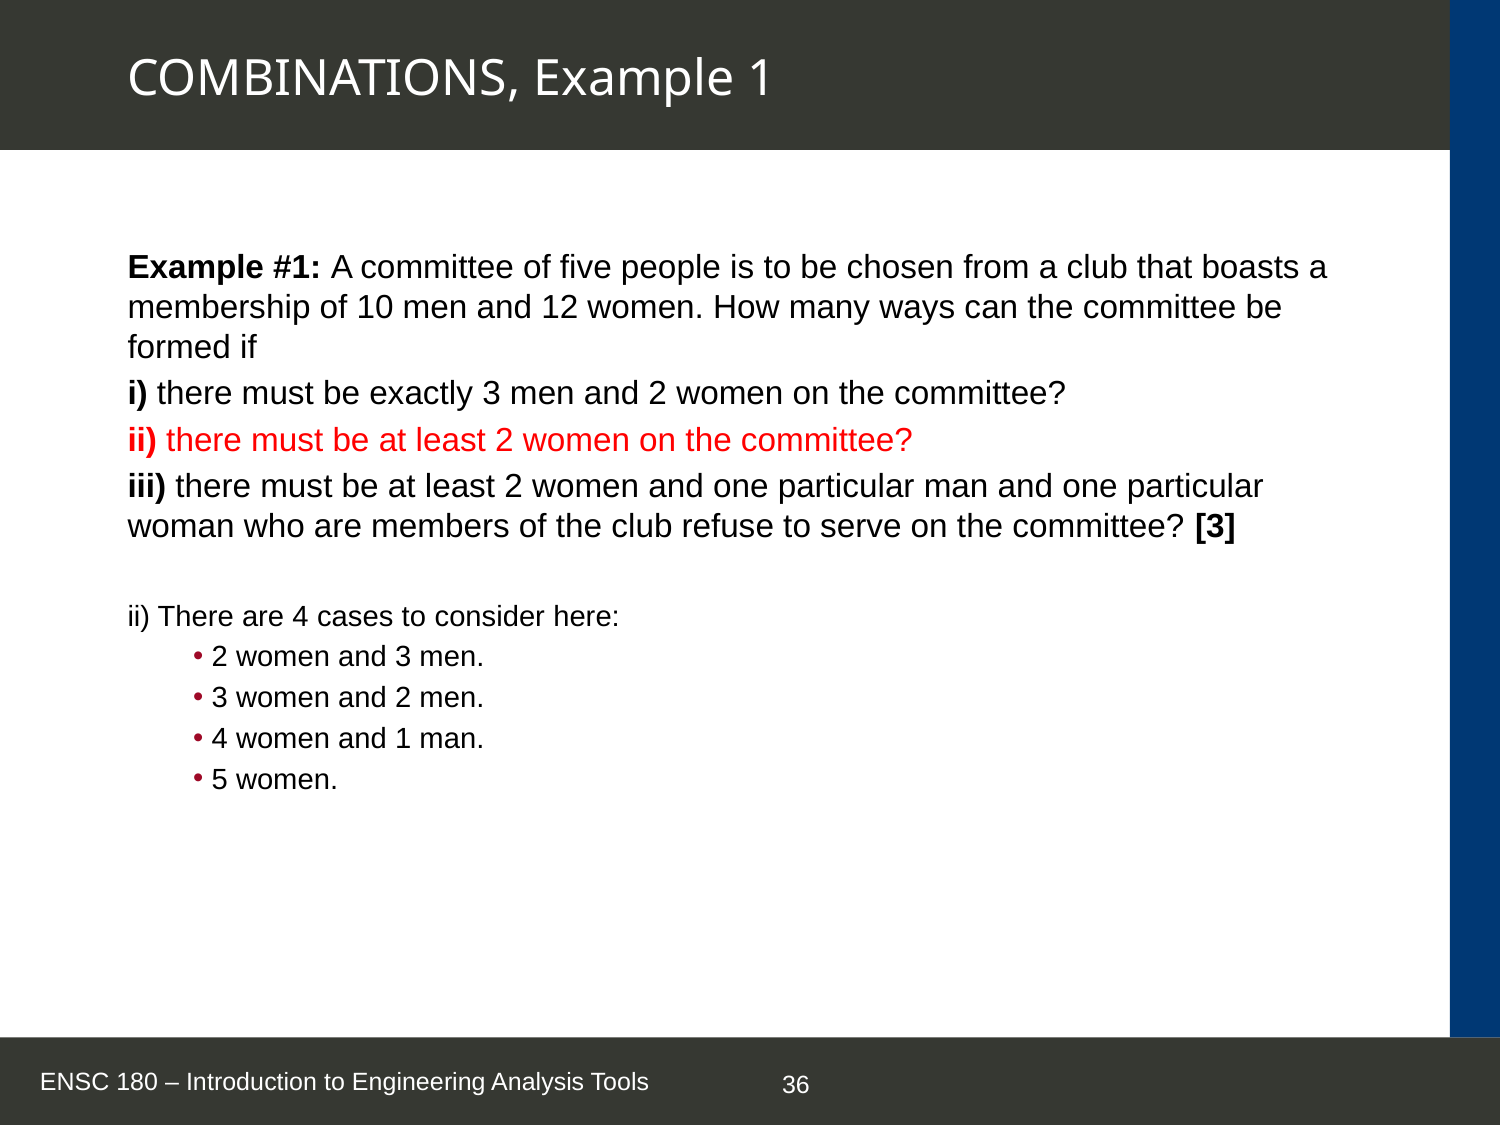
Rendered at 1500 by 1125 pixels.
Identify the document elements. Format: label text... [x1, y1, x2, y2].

title COMBINATIONS, Example 1 [112, 37, 1450, 138]
footer ENSC 180 – Introduction to Engineering Analysis Tools [24, 1057, 740, 1113]
list Example #1: A committee of five people is to be chosen from a club that boasts a membership of 10 men and 12 women. How many ways can the committee be formed if i) there must be exactly 3 men and 2 women on the committee? ii) there must be at least 2 women on the committee? iii) there must be at least 2 women and one particular man and one particular woman who are members of the club refuse to serve on the committee? [3] ii) There are 4 cases to consider here: 2 women and 3 men. 3 women and 2 men. 4 women and 1 man. 5 women. [112, 237, 1388, 829]
